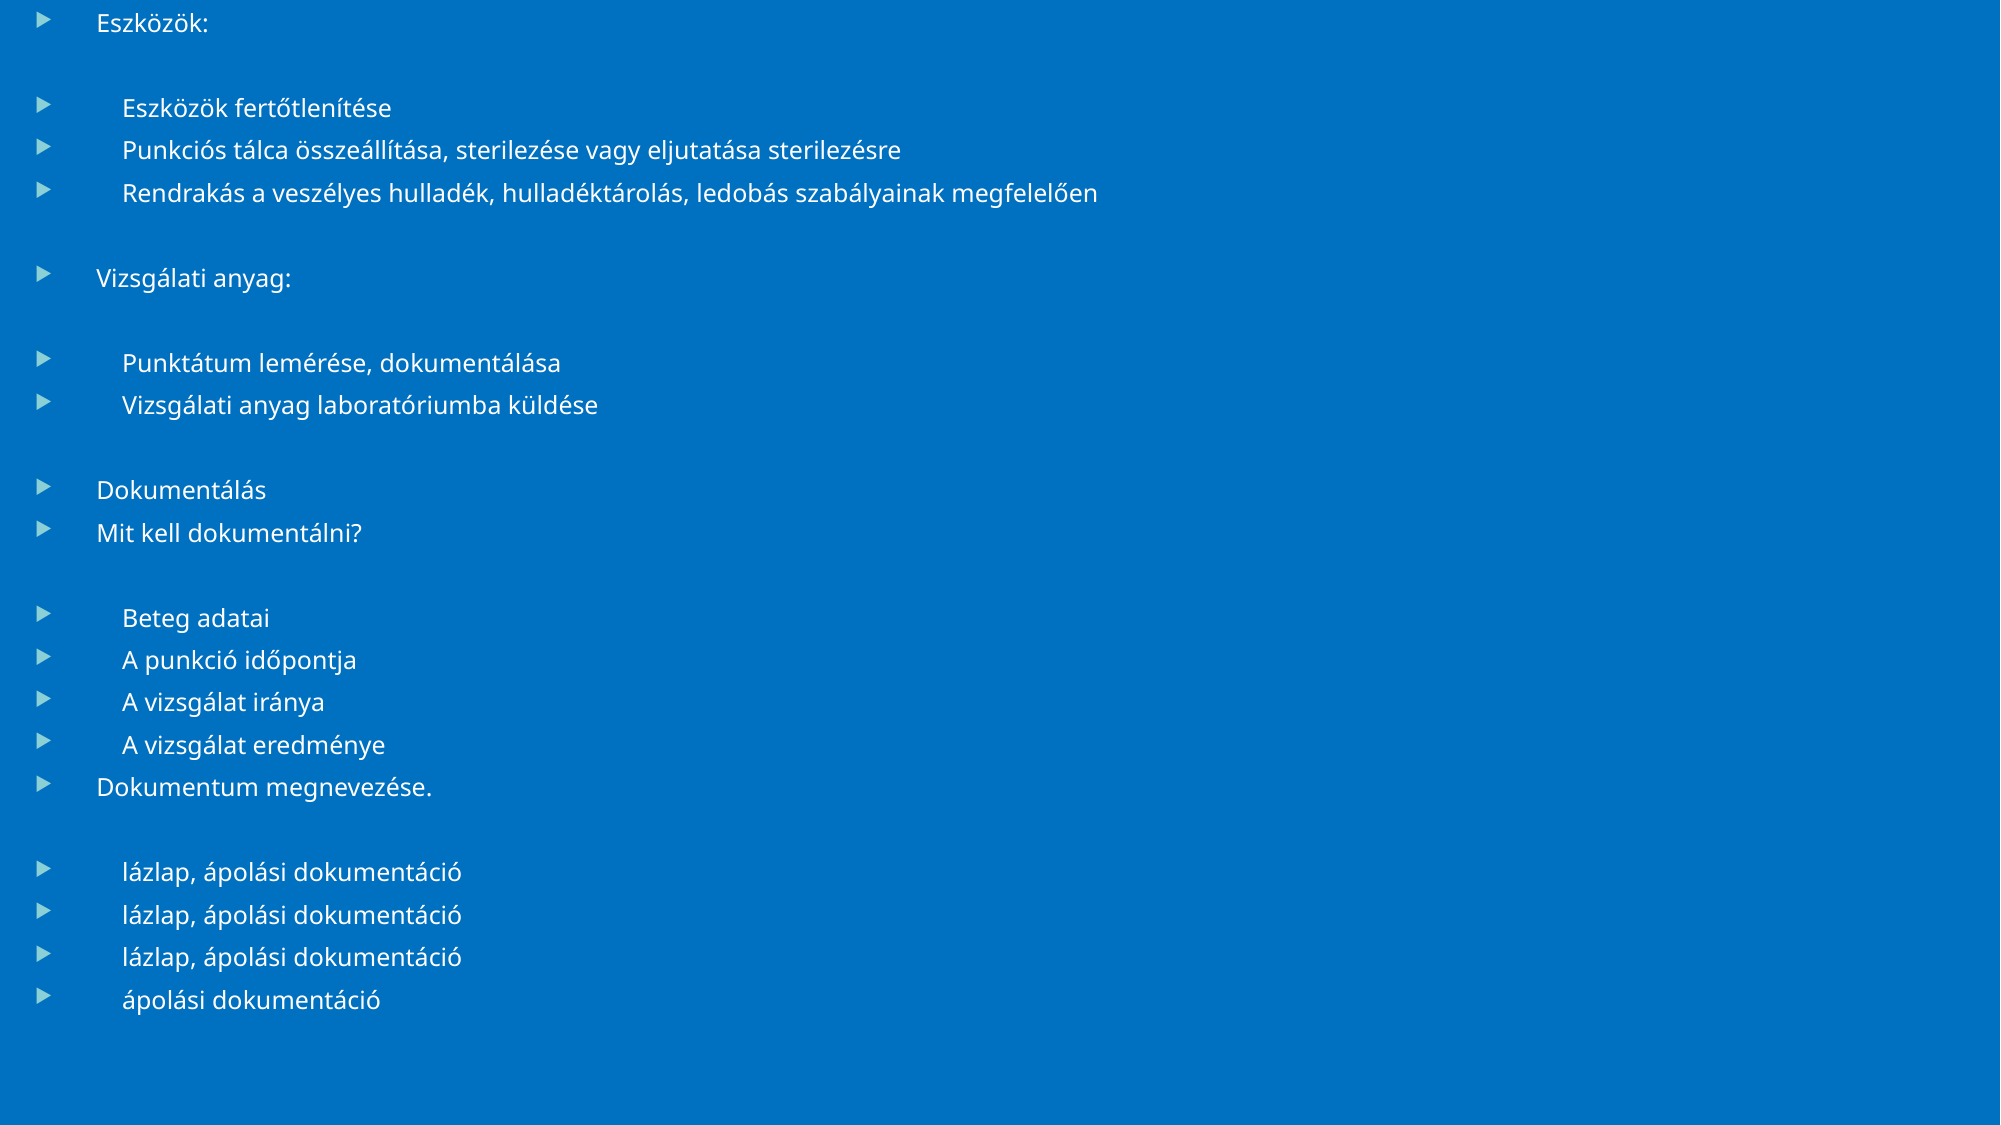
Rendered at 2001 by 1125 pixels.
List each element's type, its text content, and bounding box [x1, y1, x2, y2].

list Eszközök: Eszközök fertőtlenítése Punkciós tálca összeállítása, sterilezése vagy eljutatása sterilezésre Rendrakás a veszélyes hulladék, hulladéktárolás, ledobás szabályainak megfelelően Vizsgálati anyag: Punktátum lemérése, dokumentálása Vizsgálati anyag laboratóriumba küldése Dokumentálás Mit kell dokumentálni? Beteg adatai A punkció időpontja A vizsgálat iránya A vizsgálat eredménye Dokumentum megnevezése. lázlap, ápolási dokumentáció lázlap, ápolási dokumentáció lázlap, ápolási dokumentáció ápolási dokumentáció [19, 0, 1649, 1025]
